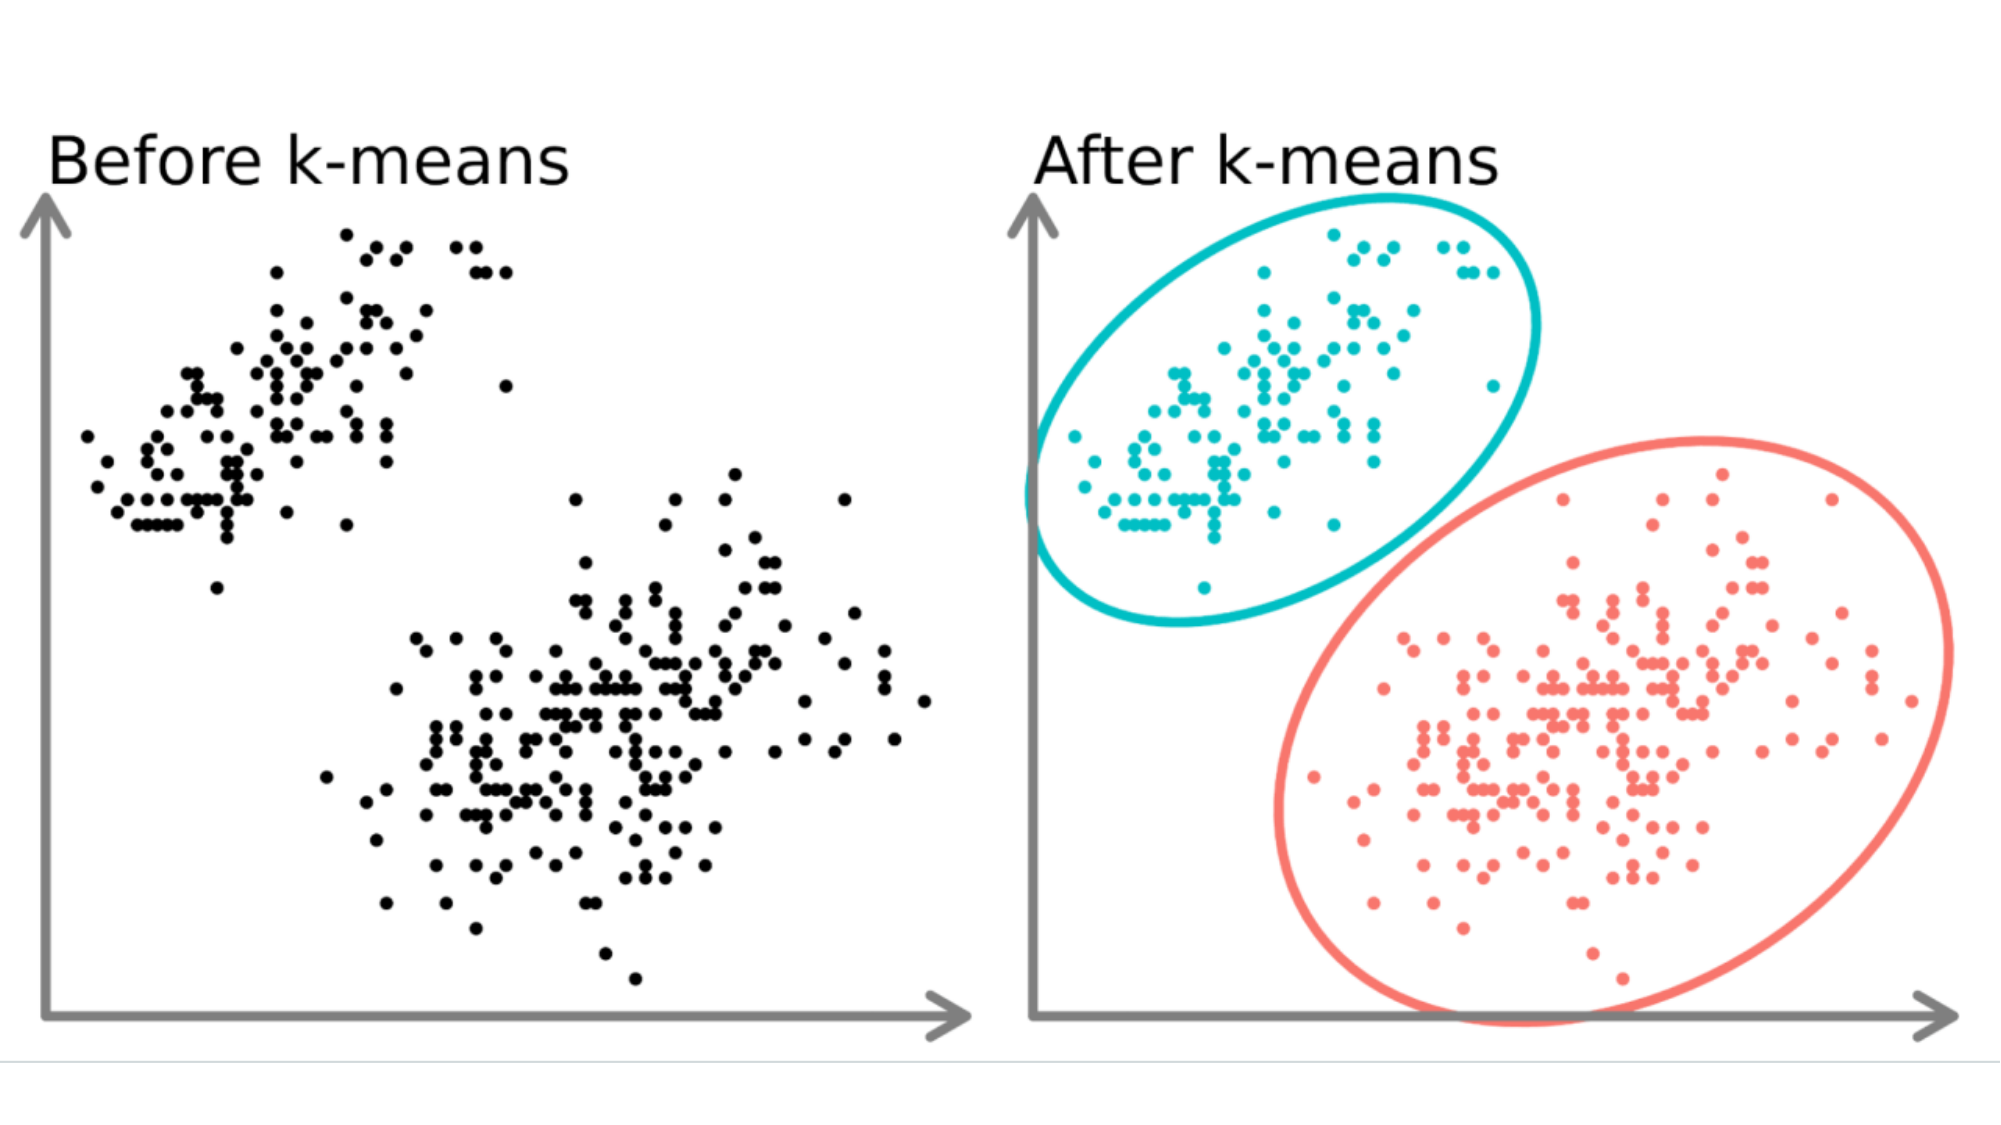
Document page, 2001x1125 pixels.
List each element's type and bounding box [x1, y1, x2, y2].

picture [0, 61, 2000, 1063]
